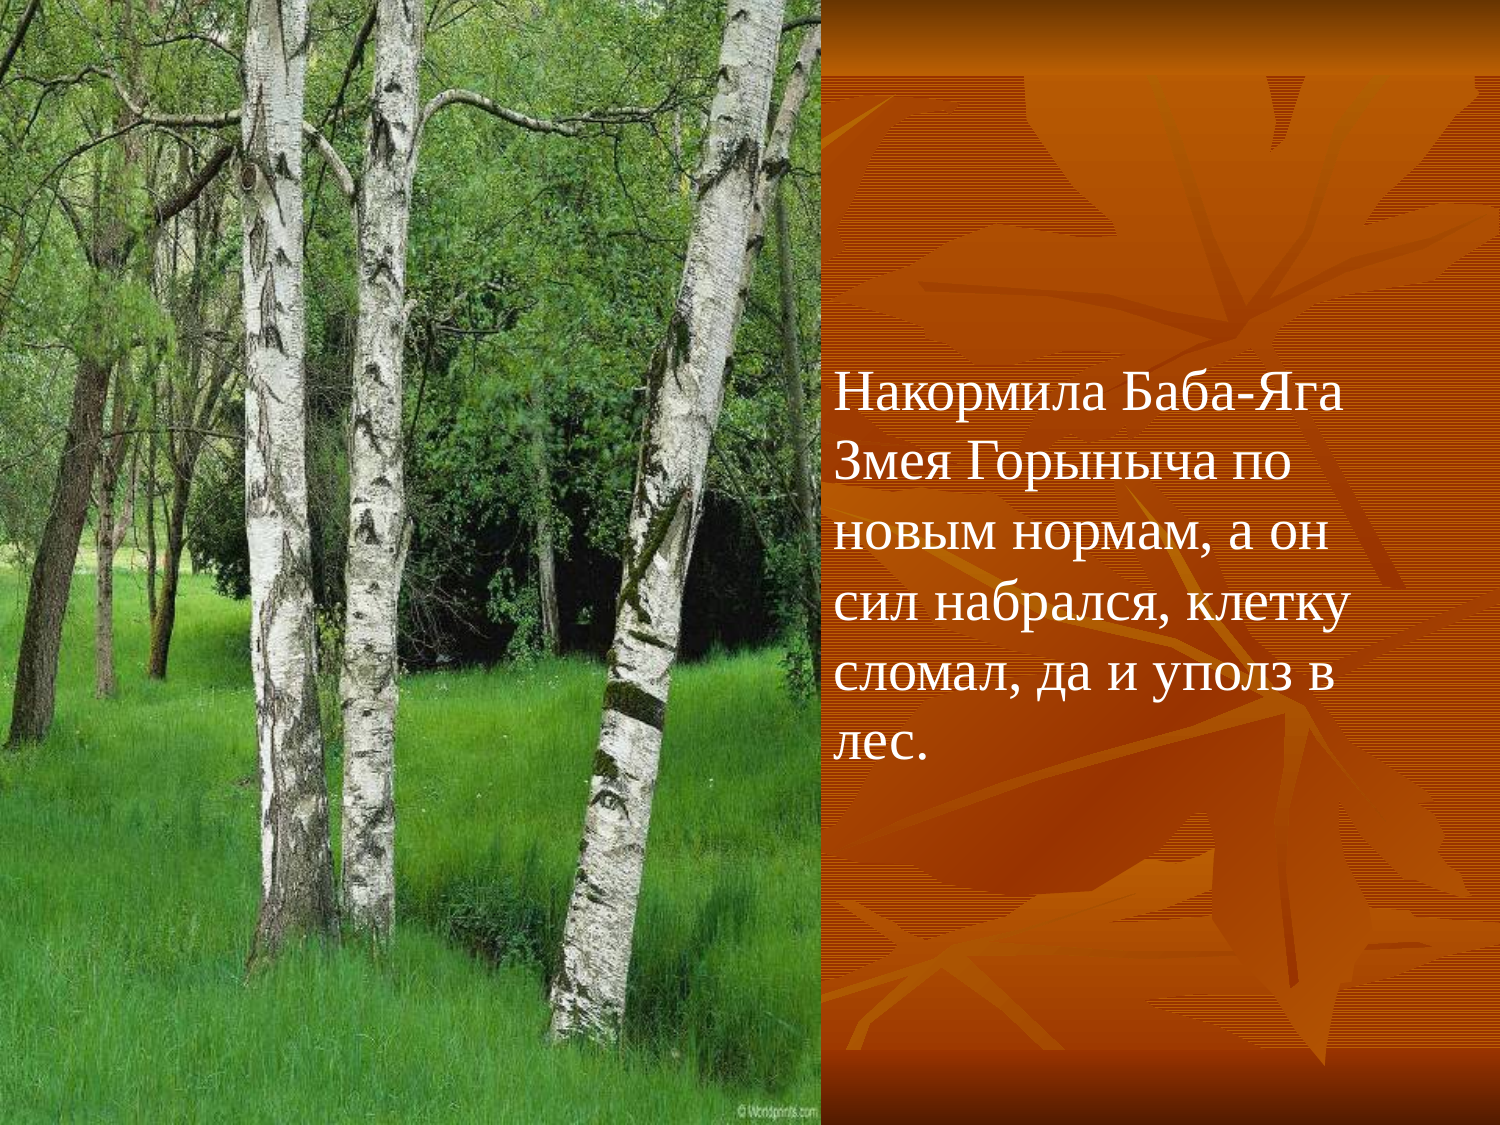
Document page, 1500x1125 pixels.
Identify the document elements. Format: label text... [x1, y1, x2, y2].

list . Накормила Баба-Яга Змея Горыныча по новым нормам, а он сил набрался, клетку сломал, да и уполз в лес. [826, 262, 1426, 1006]
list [0, 0, 822, 1125]
